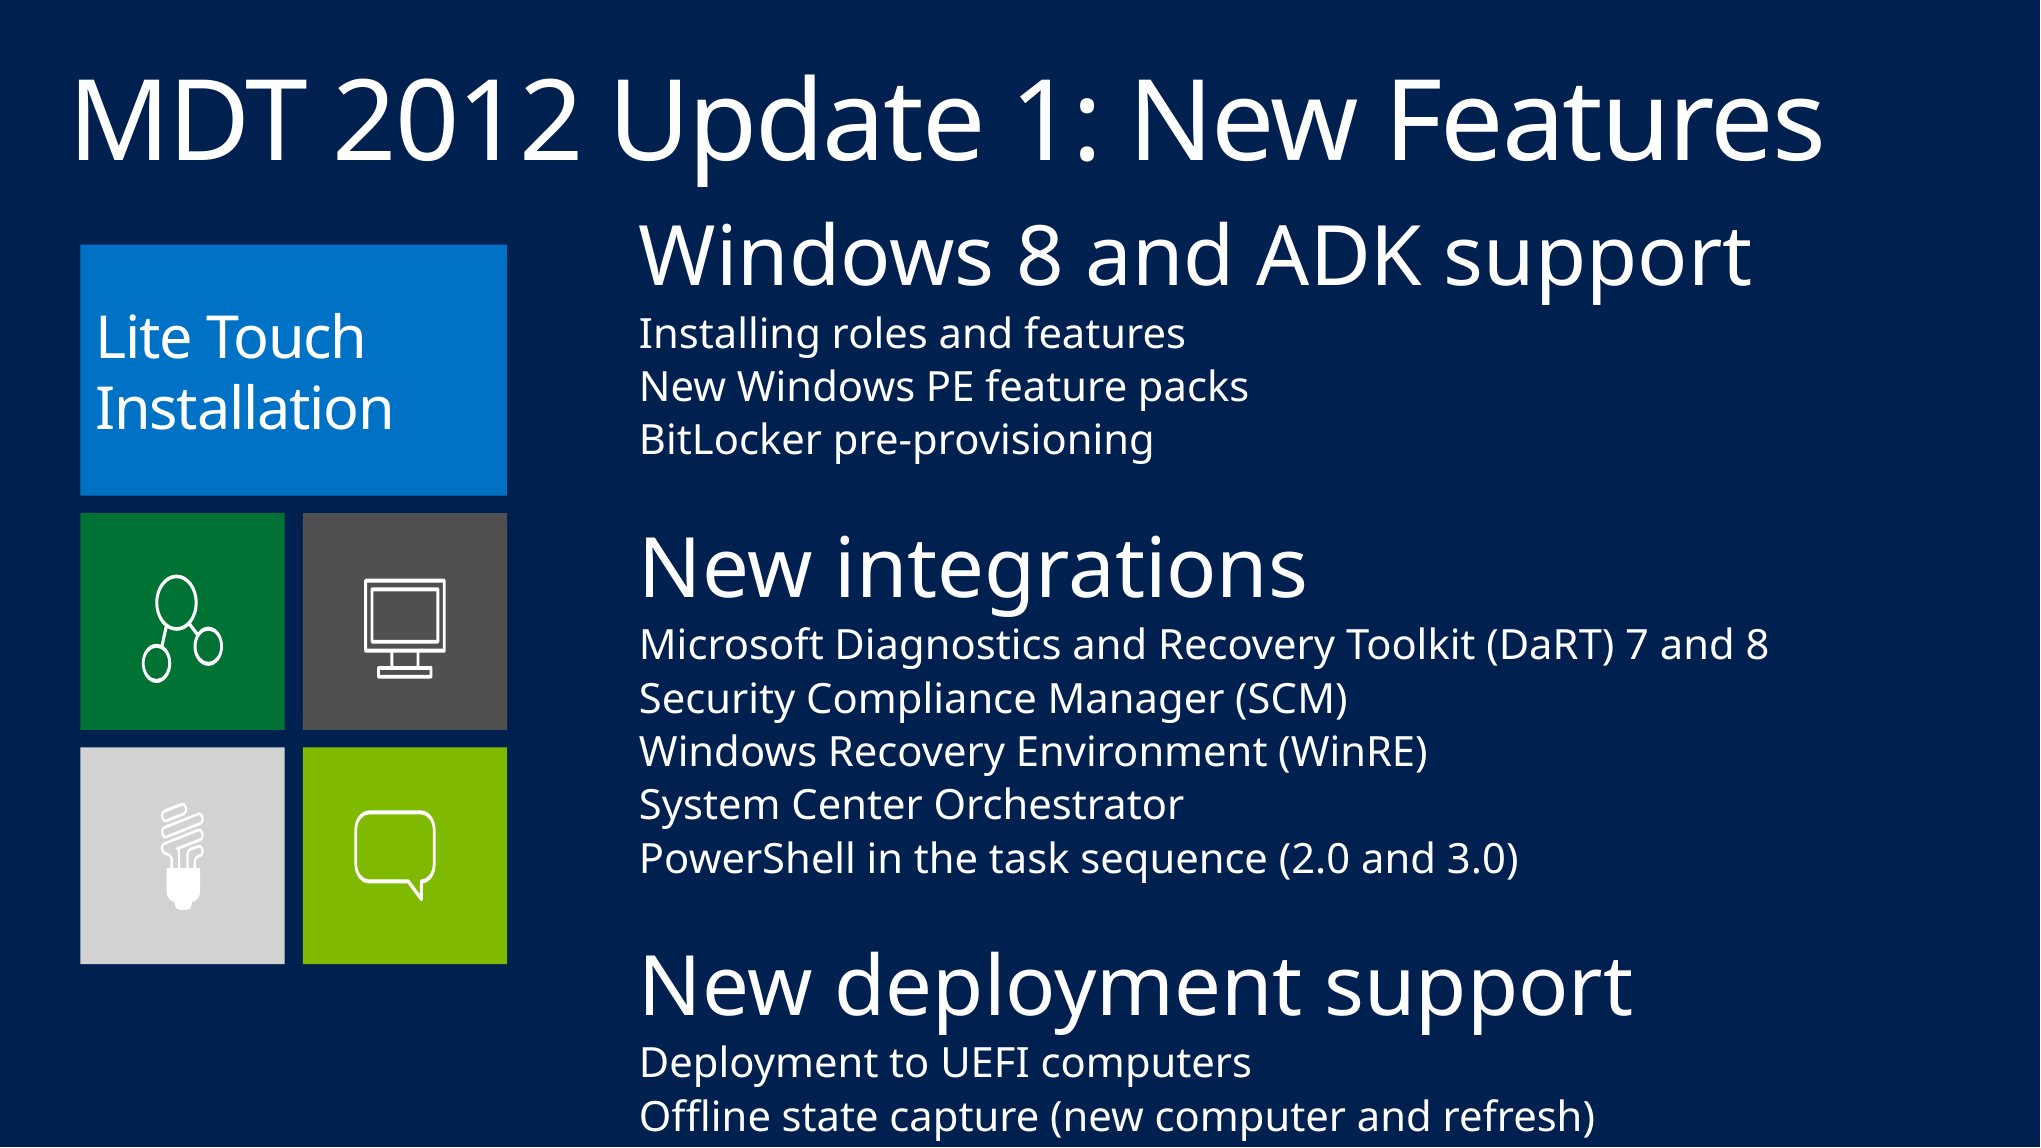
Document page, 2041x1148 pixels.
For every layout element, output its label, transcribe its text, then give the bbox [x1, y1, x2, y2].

text_box [160, 812, 204, 839]
text_box [364, 578, 446, 679]
text_box [80, 512, 285, 731]
text_box [161, 802, 188, 823]
text_box [302, 512, 508, 731]
text_box Lite Touch Installation [80, 244, 508, 496]
text_box [354, 810, 436, 902]
text_box [302, 747, 508, 965]
text_box [141, 574, 223, 683]
text_box [160, 828, 204, 910]
list Windows 8 and ADK support Installing roles and features New Windows PE feature packs BitLocker pre-provisioning New integrations Microsoft Diagnostics and Recovery Toolkit (DaRT) 7 and 8 Security Compliance Manager (SCM) Windows Recovery Environment (WinRE) System Center Orchestrator PowerShell in the task sequence (2.0 and 3.0) New deployment support Deployment to UEFI computers Offline state capture (new computer and refresh) [615, 198, 1996, 1148]
text_box [80, 747, 285, 965]
title MDT 2012 Update 1: New Features [45, 48, 1996, 200]
